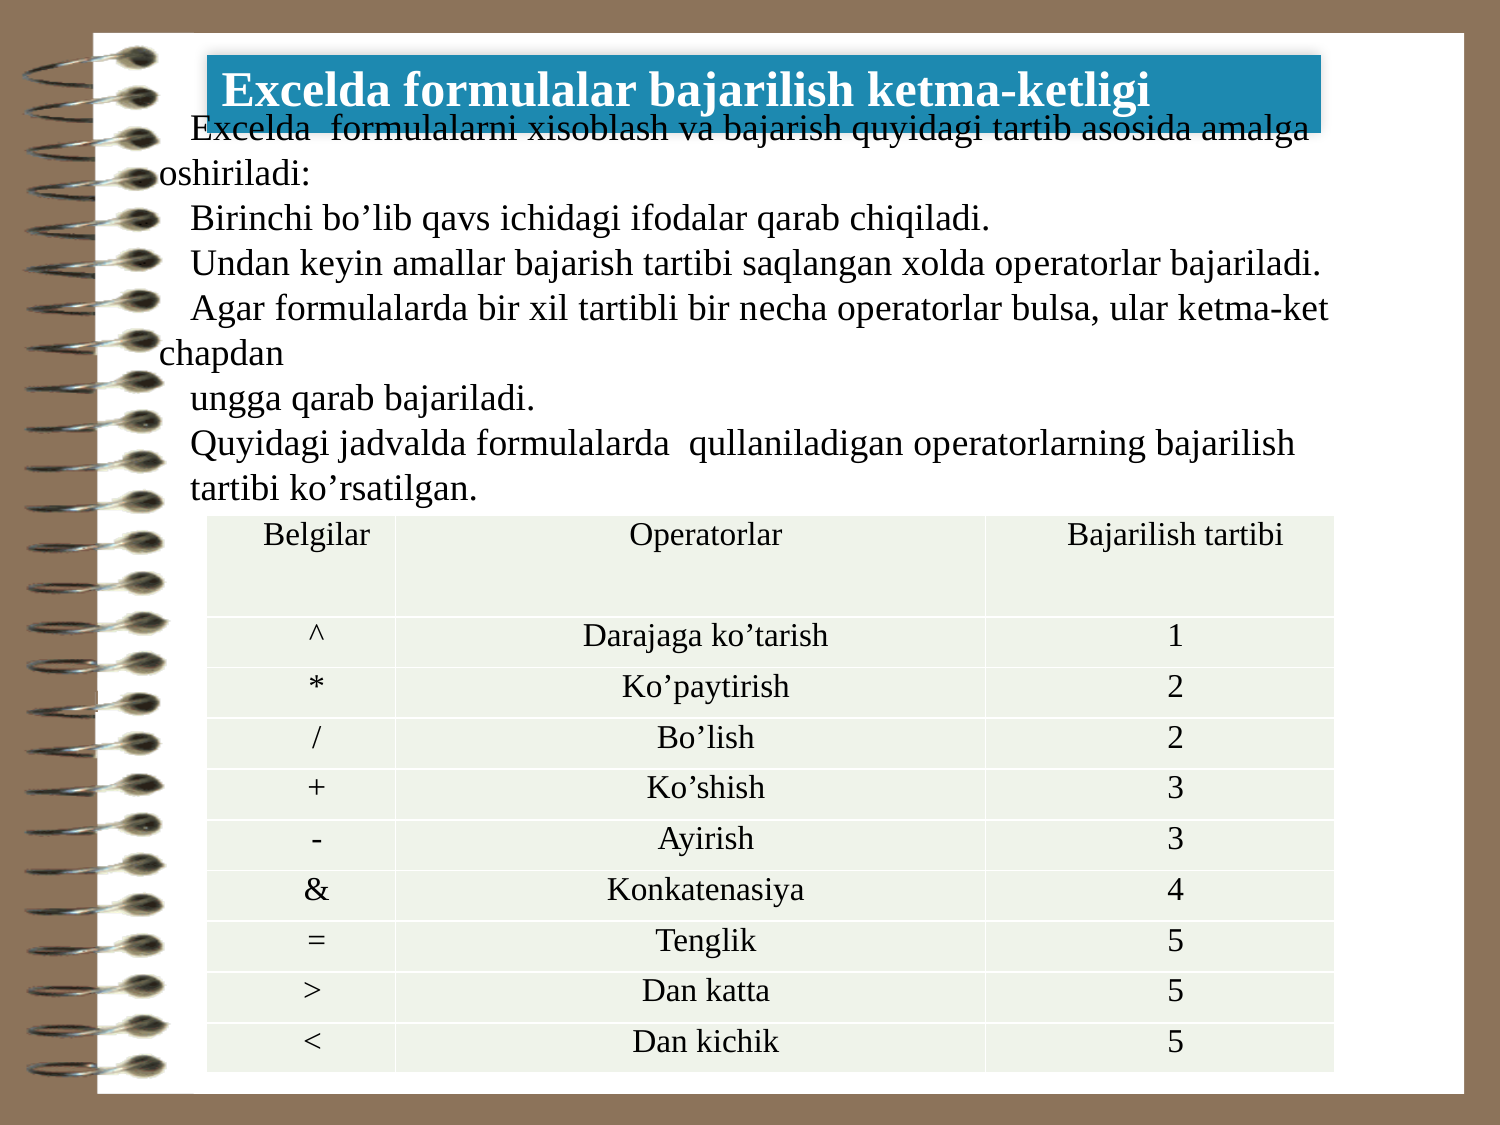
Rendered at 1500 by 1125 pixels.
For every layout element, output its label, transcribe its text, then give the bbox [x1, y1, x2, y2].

table_cell 3 [986, 821, 1334, 870]
table_cell Dan kichik [396, 1024, 985, 1072]
table_cell Darajaga ko’tarish [396, 618, 985, 667]
table_cell / [207, 719, 395, 768]
table_header Excelda formulalar bajarilish ketma-ketligi [207, 55, 1321, 133]
table_cell = [207, 922, 395, 971]
table_cell 2 [986, 668, 1334, 717]
table_cell 5 [986, 1024, 1334, 1072]
picture [0, 8, 194, 1115]
table_cell 3 [986, 770, 1334, 819]
table_cell Ayirish [396, 821, 985, 870]
text_box Excelda formulalarni xisoblash va bajarish quyidagi tartib asosida amalga oshiriladi: Birinchi bo’lib qavs ichidagi ifodalar qarab chiqiladi. Undan kеyin amallar bajarish tartibi saqlangan xolda opеratorlar bajariladi. Agar formulalarda bir xil tartibli bir nеcha opеratorlar bulsa, ular kеtma-kеt chapdan ungga qarab bajariladi. Quyidagi jadvalda formulalarda qullaniladigan opеratorlarning bajarilish tartibi ko’rsatilgan. [144, 140, 1467, 471]
table_cell ^ [207, 618, 395, 667]
table_cell & [207, 871, 395, 920]
table_cell Dan katta [396, 973, 985, 1022]
table_cell + [207, 770, 395, 819]
table_cell 5 [986, 973, 1334, 1022]
table_cell Tenglik [396, 922, 985, 971]
table_header Bajarilish tartibi [986, 516, 1334, 616]
table_cell 4 [986, 871, 1334, 920]
table_header Operatorlar [396, 516, 985, 616]
text_box [171, 471, 1459, 1071]
table_cell 1 [986, 618, 1334, 667]
table_cell * [207, 668, 395, 717]
table_cell - [207, 821, 395, 870]
table_cell 2 [986, 719, 1334, 768]
table_header Belgilar [207, 516, 395, 616]
text_box [171, 132, 1459, 140]
table_cell Bo’lish [396, 719, 985, 768]
table_cell > [207, 973, 395, 1022]
table_cell Ko’shish [396, 770, 985, 819]
table_cell Konkatenasiya [396, 871, 985, 920]
table_cell 5 [986, 922, 1334, 971]
table_cell < [207, 1024, 395, 1072]
table_cell Ko’paytirish [396, 668, 985, 717]
